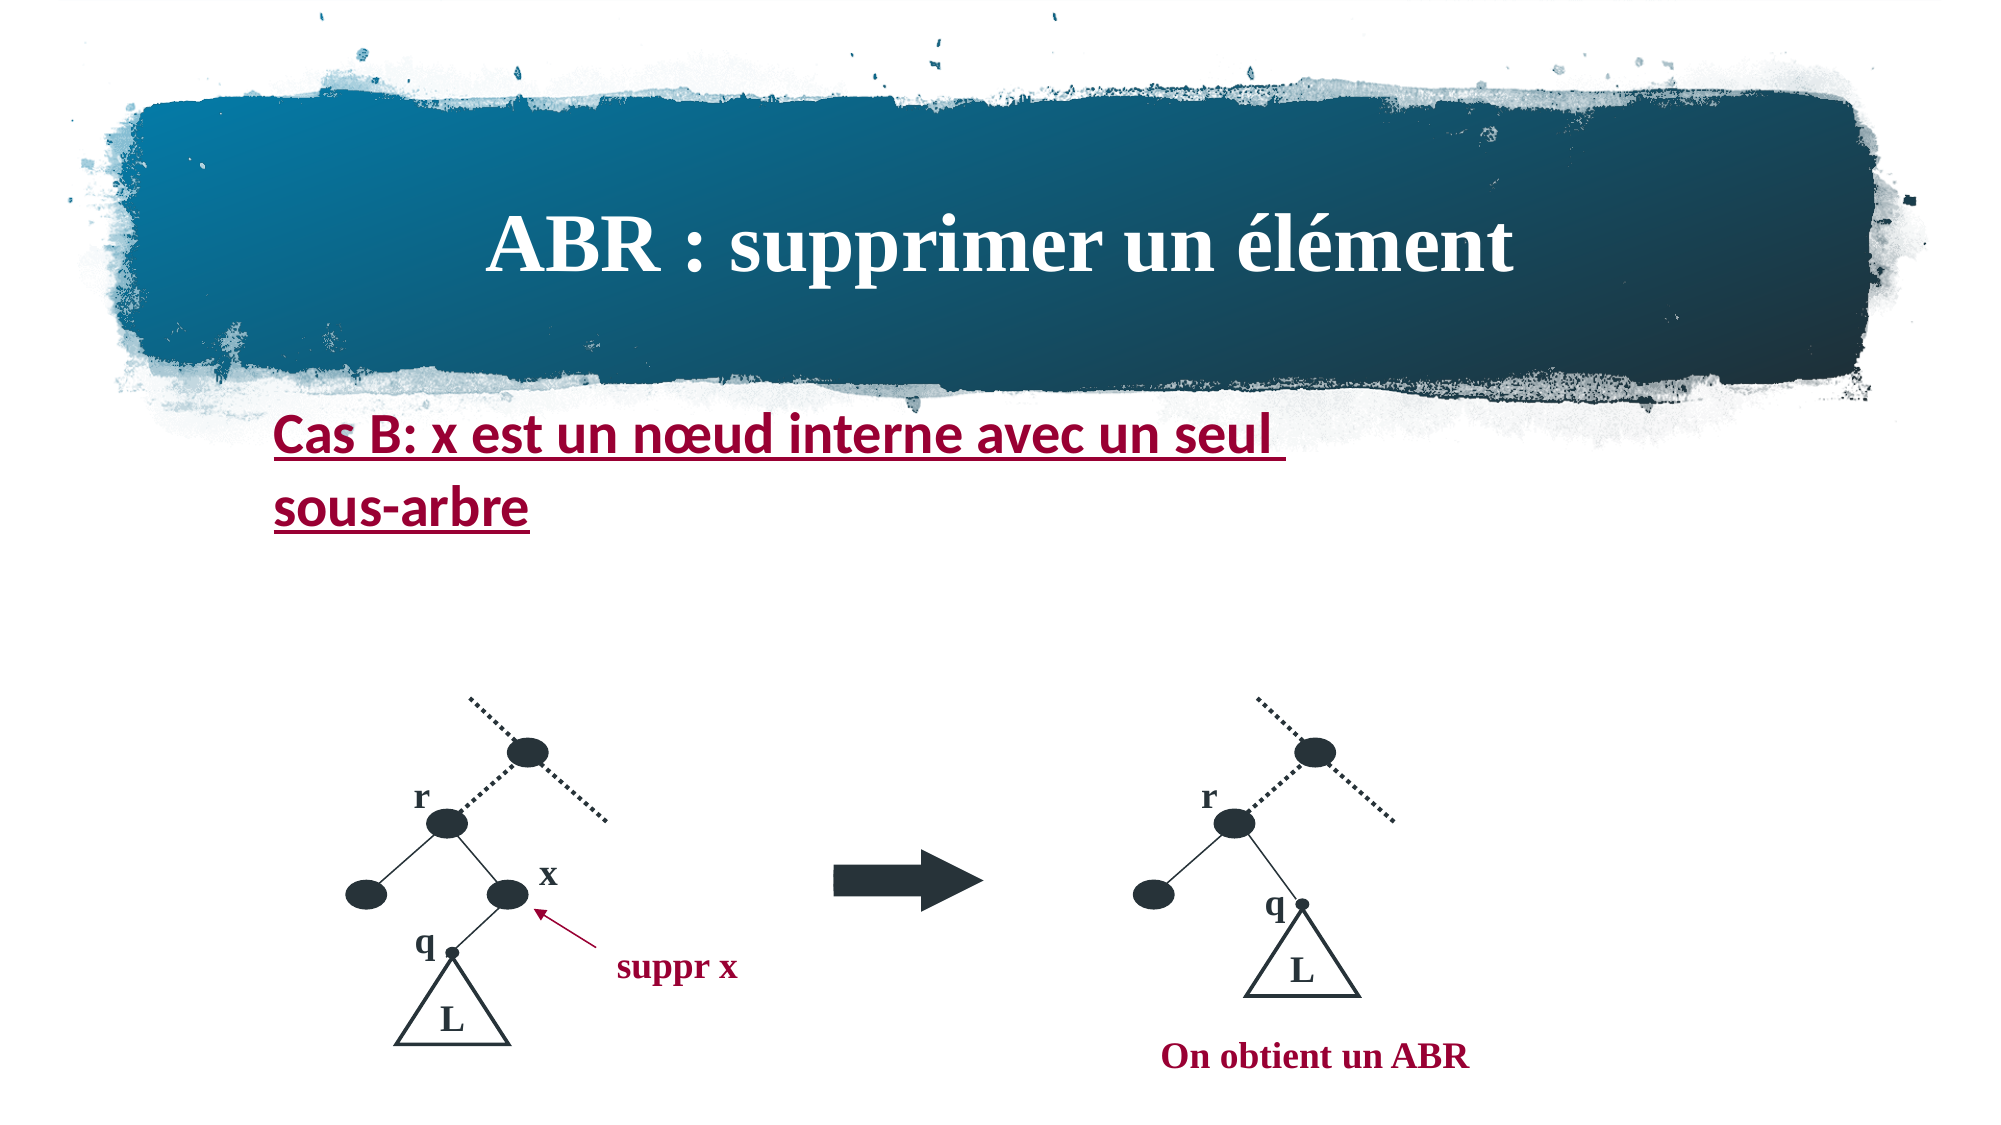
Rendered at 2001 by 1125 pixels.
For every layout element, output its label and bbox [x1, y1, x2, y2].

text_box [1133, 695, 1397, 996]
text_box [346, 695, 774, 1045]
picture [0, 0, 2000, 1125]
text_box [833, 870, 984, 891]
